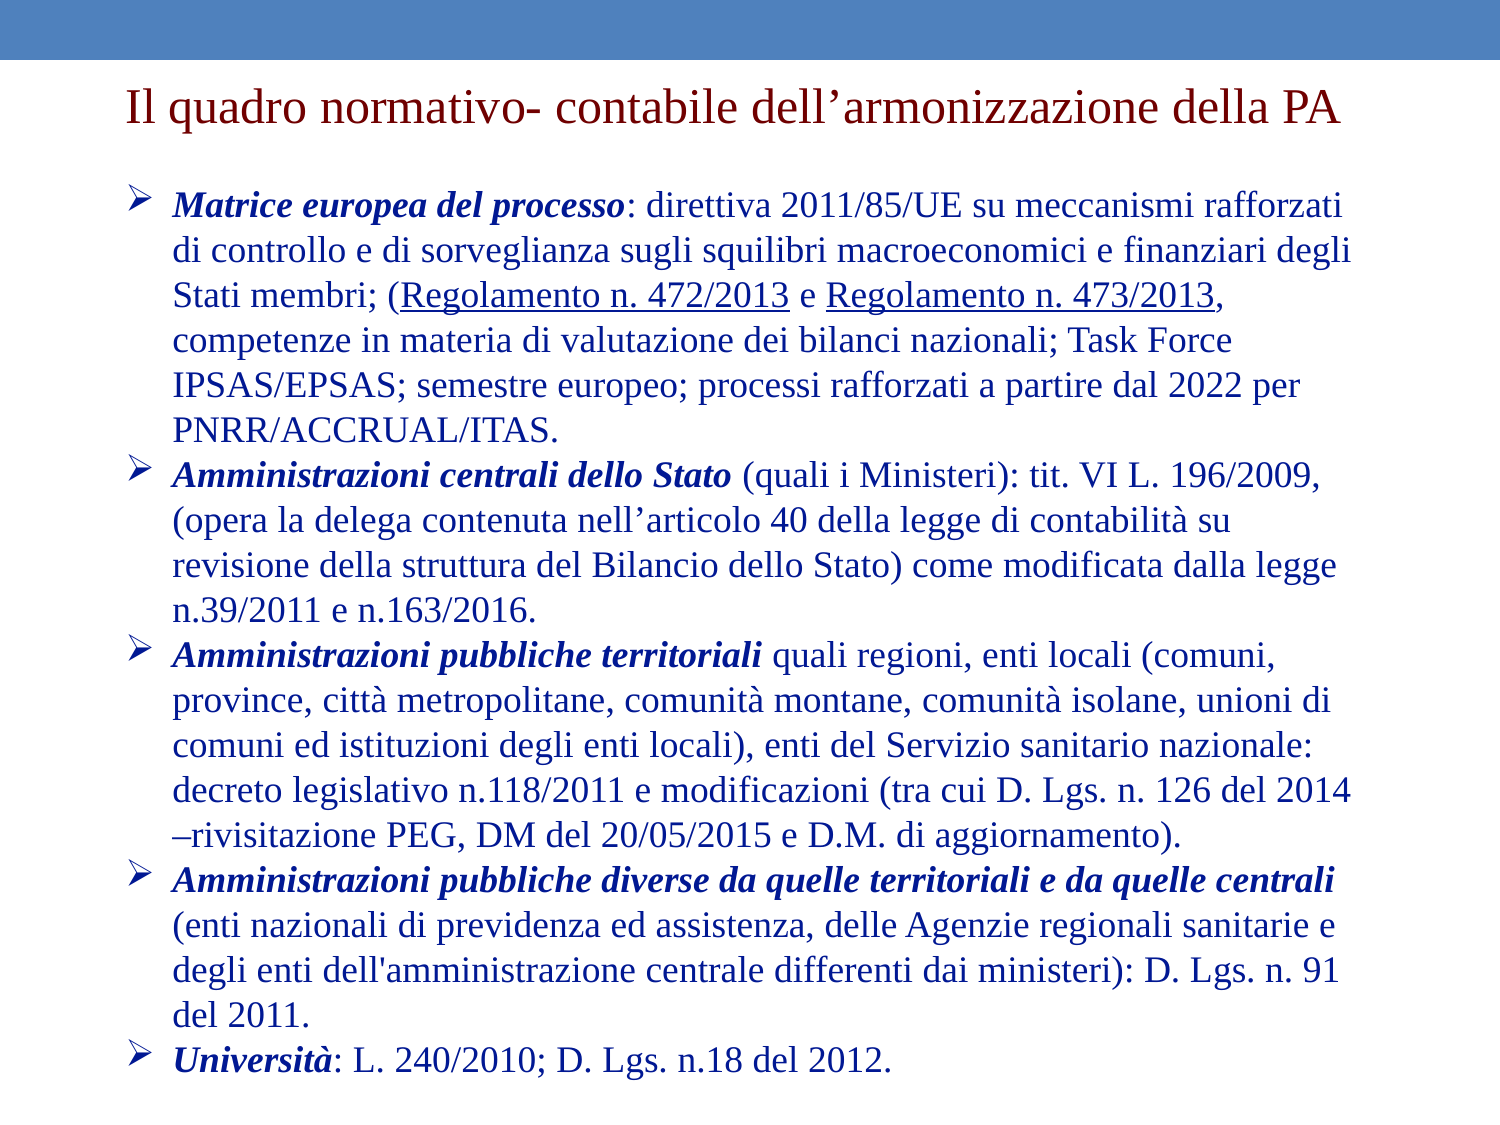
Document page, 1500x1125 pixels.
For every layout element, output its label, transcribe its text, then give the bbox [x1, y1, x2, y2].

text_box Il quadro normativo- contabile dell’armonizzazione della PA [110, 66, 1461, 142]
text_box Matrice europea del processo: direttiva 2011/85/UE su meccanismi rafforzati di controllo e di sorveglianza sugli squilibri macroeconomici e finanziari degli Stati membri; (Regolamento n. 472/2013 e Regolamento n. 473/2013, competenze in materia di valutazione dei bilanci nazionali; Task Force IPSAS/EPSAS; semestre europeo; processi rafforzati a partire dal 2022 per PNRR/ACCRUAL/ITAS. Amministrazioni centrali dello Stato (quali i Ministeri): tit. VI L. 196/2009, (opera la delega contenuta nell’articolo 40 della legge di contabilità su revisione della struttura del Bilancio dello Stato) come modificata dalla legge n.39/2011 e n.163/2016. Amministrazioni pubbliche territoriali quali regioni, enti locali (comuni, province, città metropolitane, comunità montane, comunità isolane, unioni di comuni ed istituzioni degli enti locali), enti del Servizio sanitario nazionale: decreto legislativo n.118/2011 e modificazioni (tra cui D. Lgs. n. 126 del 2014 –rivisitazione PEG, DM del 20/05/2015 e D.M. di aggiornamento). Amministrazioni pubbliche diverse da quelle territoriali e da quelle centrali (enti nazionali di previdenza ed assistenza, delle Agenzie regionali sanitarie e degli enti dell'amministrazione centrale differenti dai ministeri): D. Lgs. n. 91 del 2011. Università: L. 240/2010; D. Lgs. n.18 del 2012. [110, 172, 1387, 1125]
